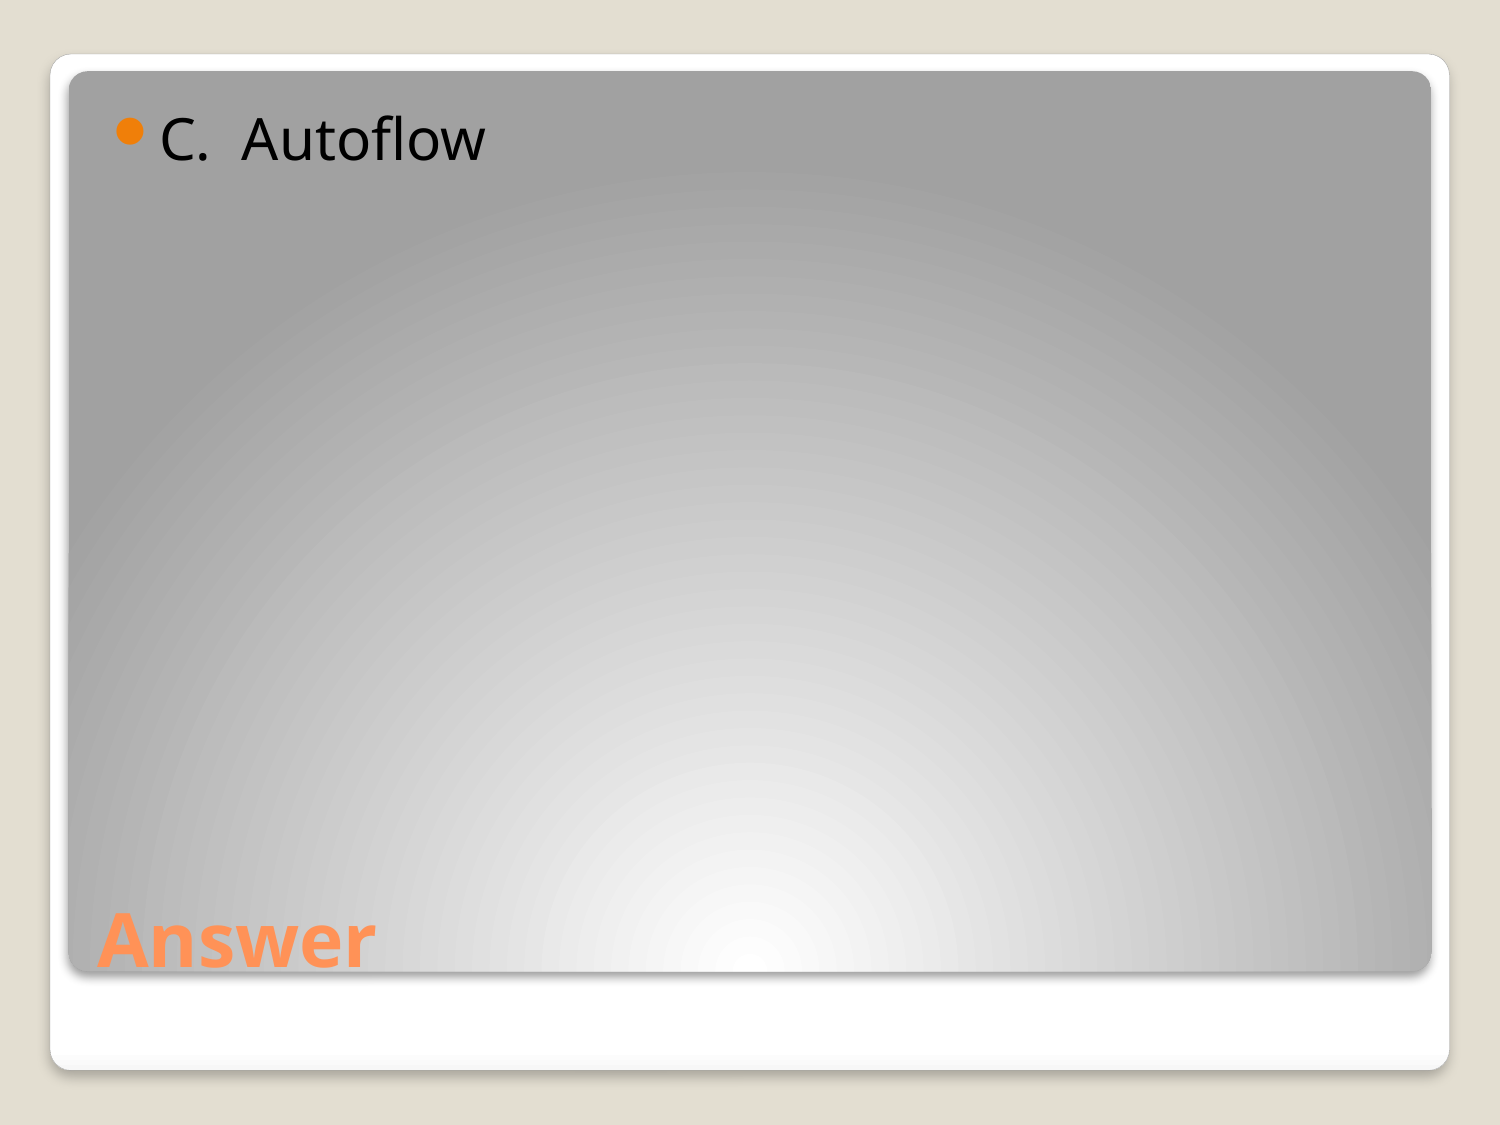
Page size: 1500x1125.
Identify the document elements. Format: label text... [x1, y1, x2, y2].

list C. Autoflow [82, 86, 1425, 774]
title Answer [82, 817, 1425, 990]
